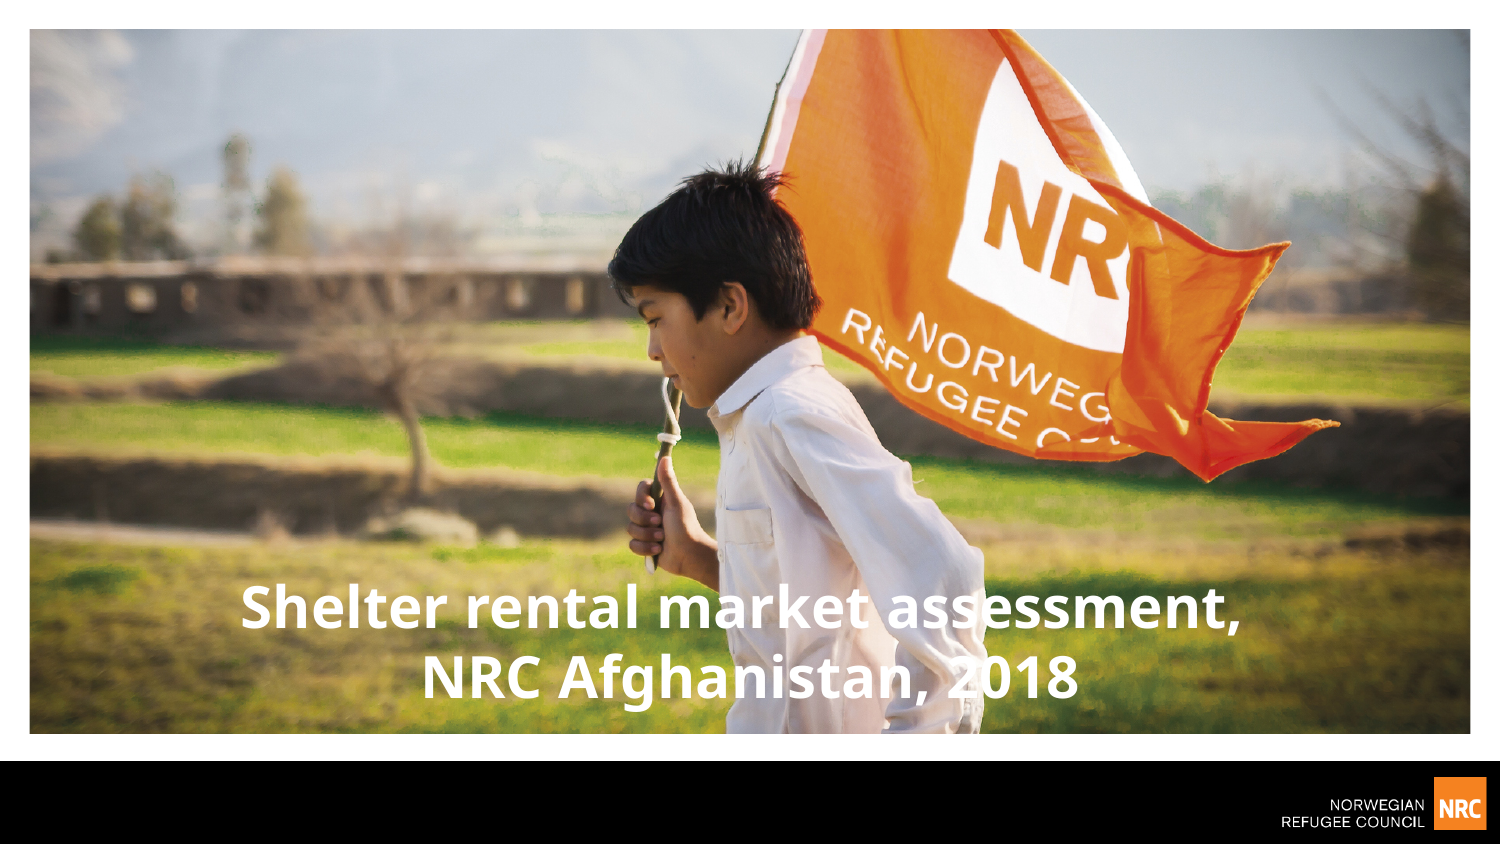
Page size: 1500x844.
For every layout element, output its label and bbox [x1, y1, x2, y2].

picture [29, 29, 1471, 734]
